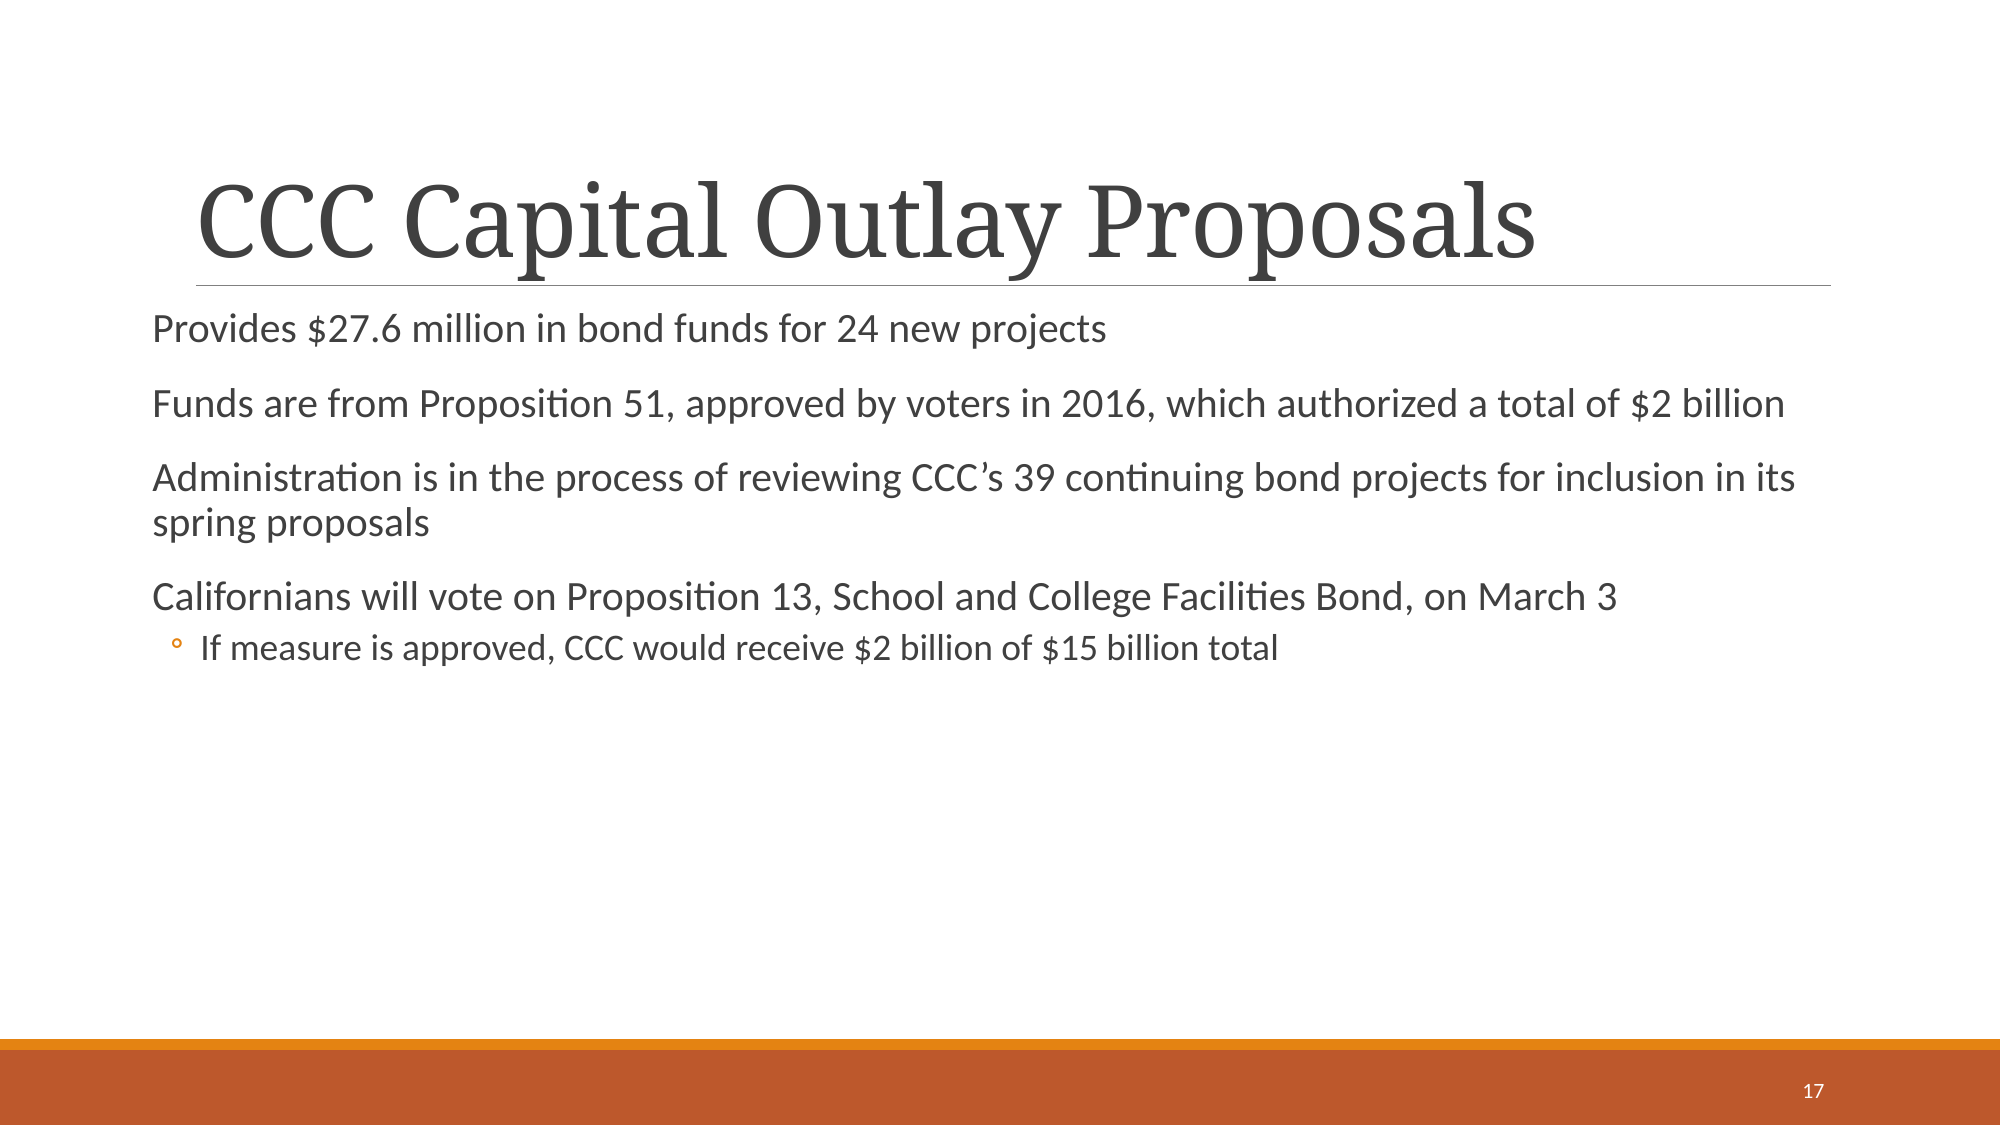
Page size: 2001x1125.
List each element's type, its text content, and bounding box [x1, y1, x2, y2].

title CCC Capital Outlay Proposals [180, 47, 1830, 285]
list Provides $27.6 million in bond funds for 24 new projects Funds are from Proposition 51, approved by voters in 2016, which authorized a total of $2 billion Administration is in the process of reviewing CCC’s 39 continuing bond projects for inclusion in its spring proposals Californians will vote on Proposition 13, School and College Facilities Bond, on March 3 If measure is approved, CCC would receive $2 billion of $15 billion total [137, 299, 1863, 947]
slide_number 17 [1624, 1059, 1840, 1120]
